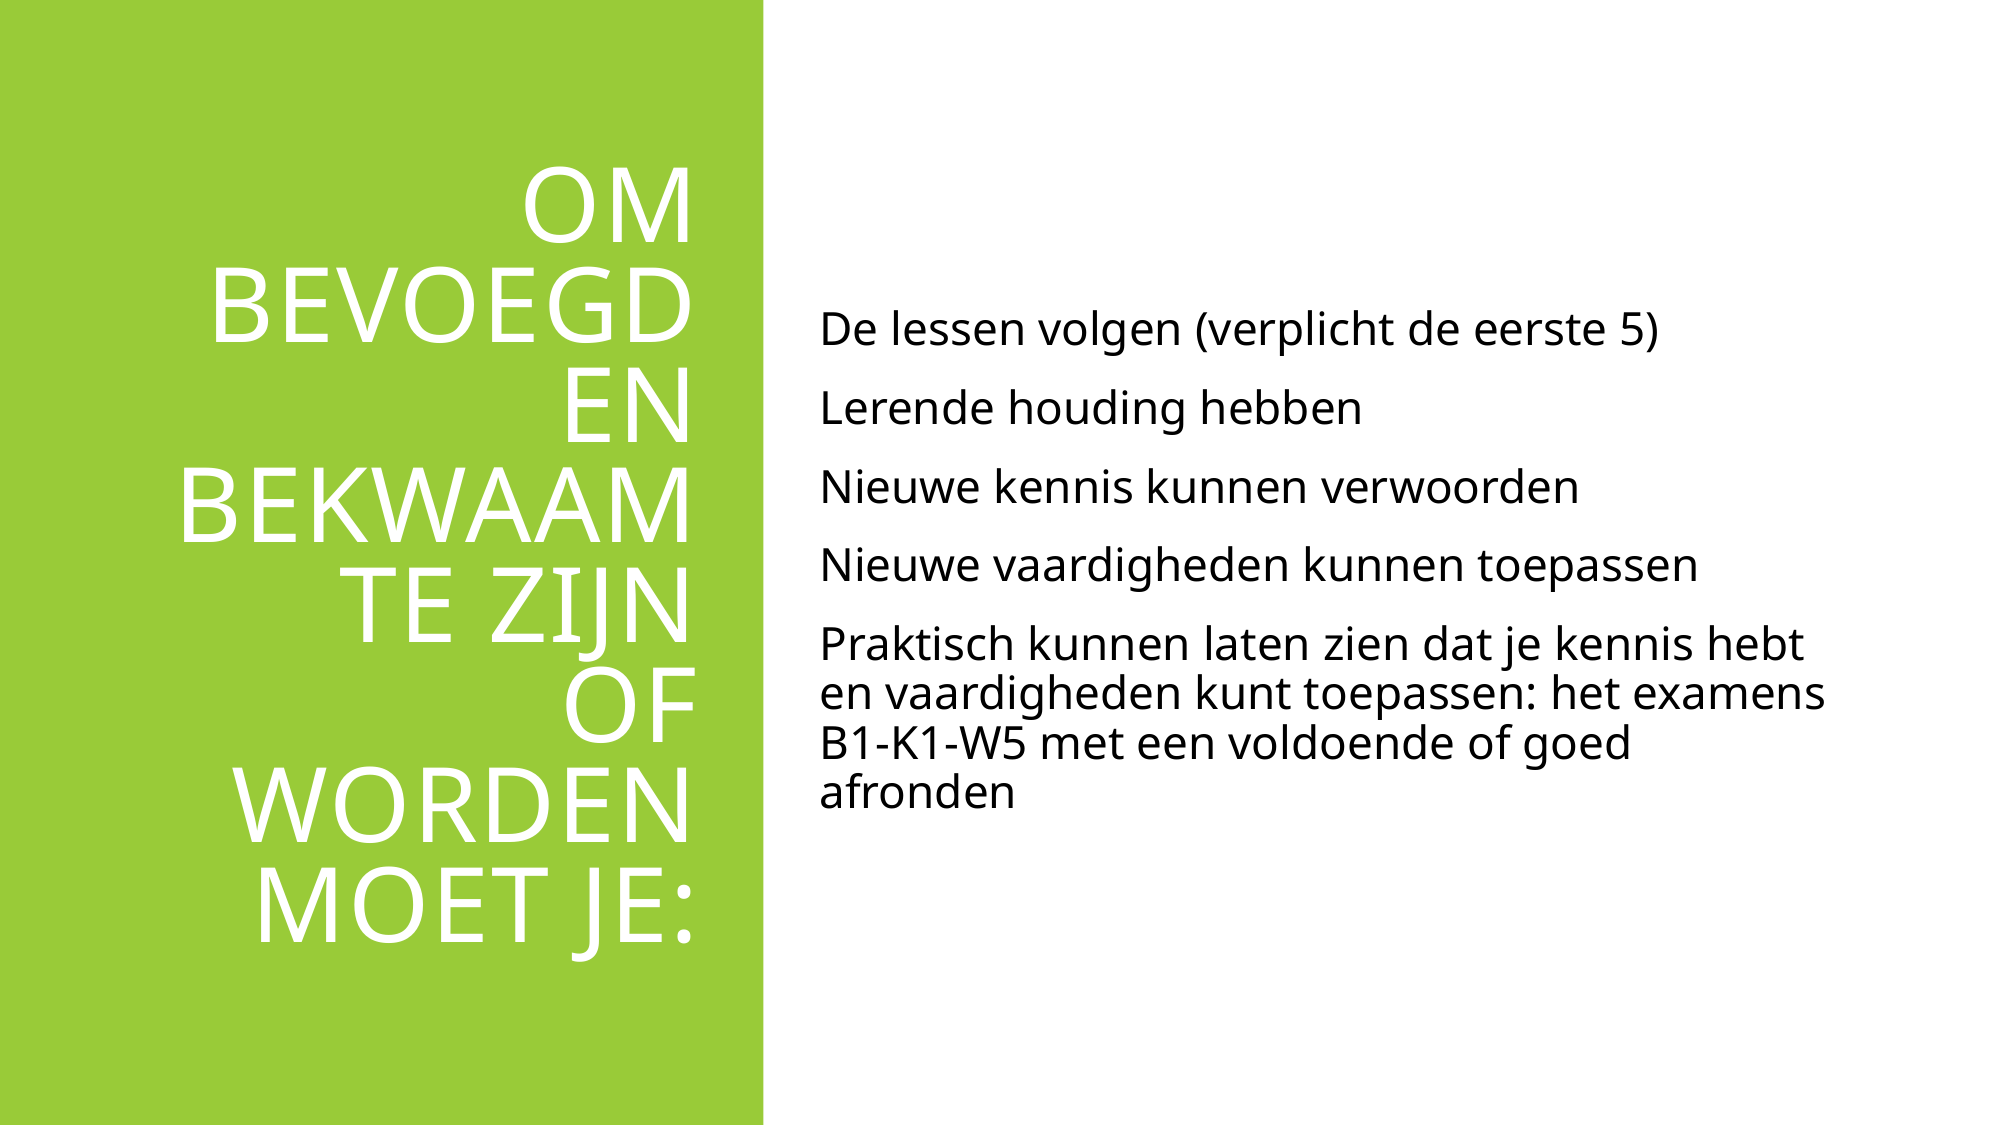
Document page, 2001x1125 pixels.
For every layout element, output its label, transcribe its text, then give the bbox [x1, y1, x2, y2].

text_box [0, 0, 765, 1125]
list De lessen volgen (verplicht de eerste 5) Lerende houding hebben Nieuwe kennis kunnen verwoorden Nieuwe vaardigheden kunnen toepassen Praktisch kunnen laten zien dat je kennis hebt en vaardigheden kunt toepassen: het examens B1-K1-W5 met een voldoende of goed afronden [812, 131, 1847, 993]
text_box [765, 0, 2000, 1125]
title Om bevoegd en bekwaam te zijn of worden moet je: [158, 131, 715, 993]
